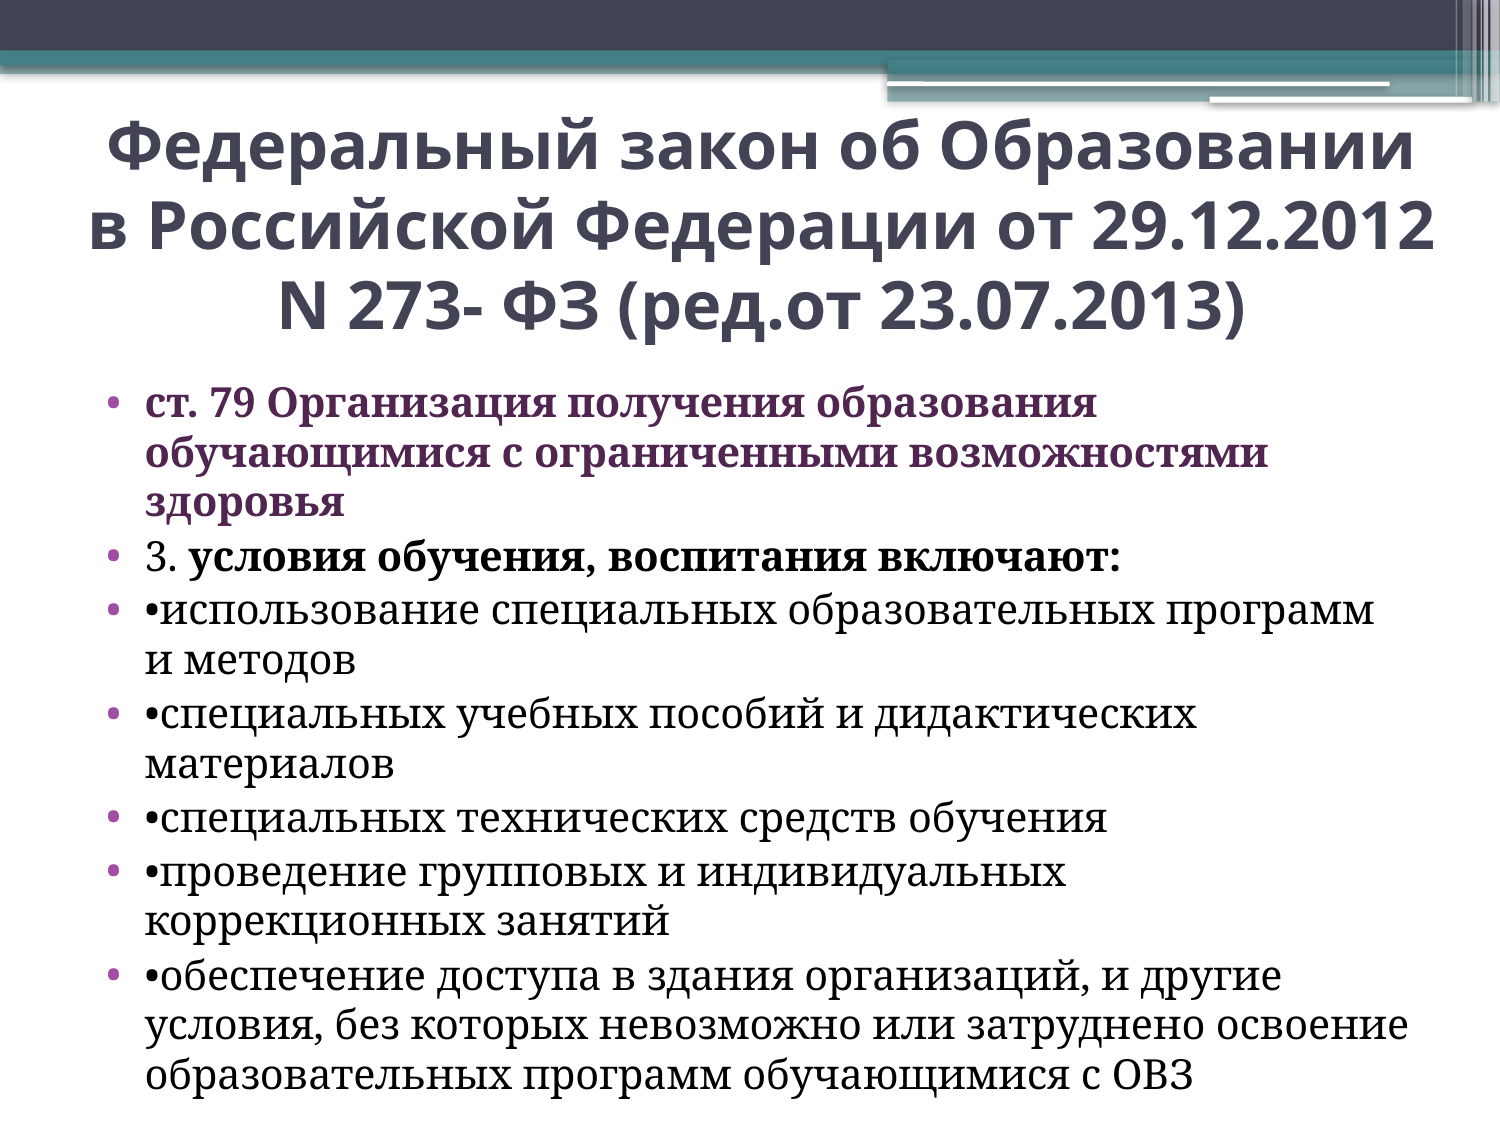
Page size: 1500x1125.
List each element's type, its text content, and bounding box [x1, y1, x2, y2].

list ст. 79 Организация получения образования обучающимися с ограниченными возможностями здоровья 3. условия обучения, воспитания включают: •использование специальных образовательных программ и методов •специальных учебных пособий и дидактических материалов •специальных технических средств обучения •проведение групповых и индивидуальных коррекционных занятий •обеспечение доступа в здания организаций, и другие условия, без которых невозможно или затруднено освоение образовательных программ обучающимися с ОВЗ [75, 368, 1425, 1125]
title Федеральный закон об Образовании в Российской Федерации от 29.12.2012 N 273- ФЗ (ред.от 23.07.2013) [70, 117, 1454, 329]
